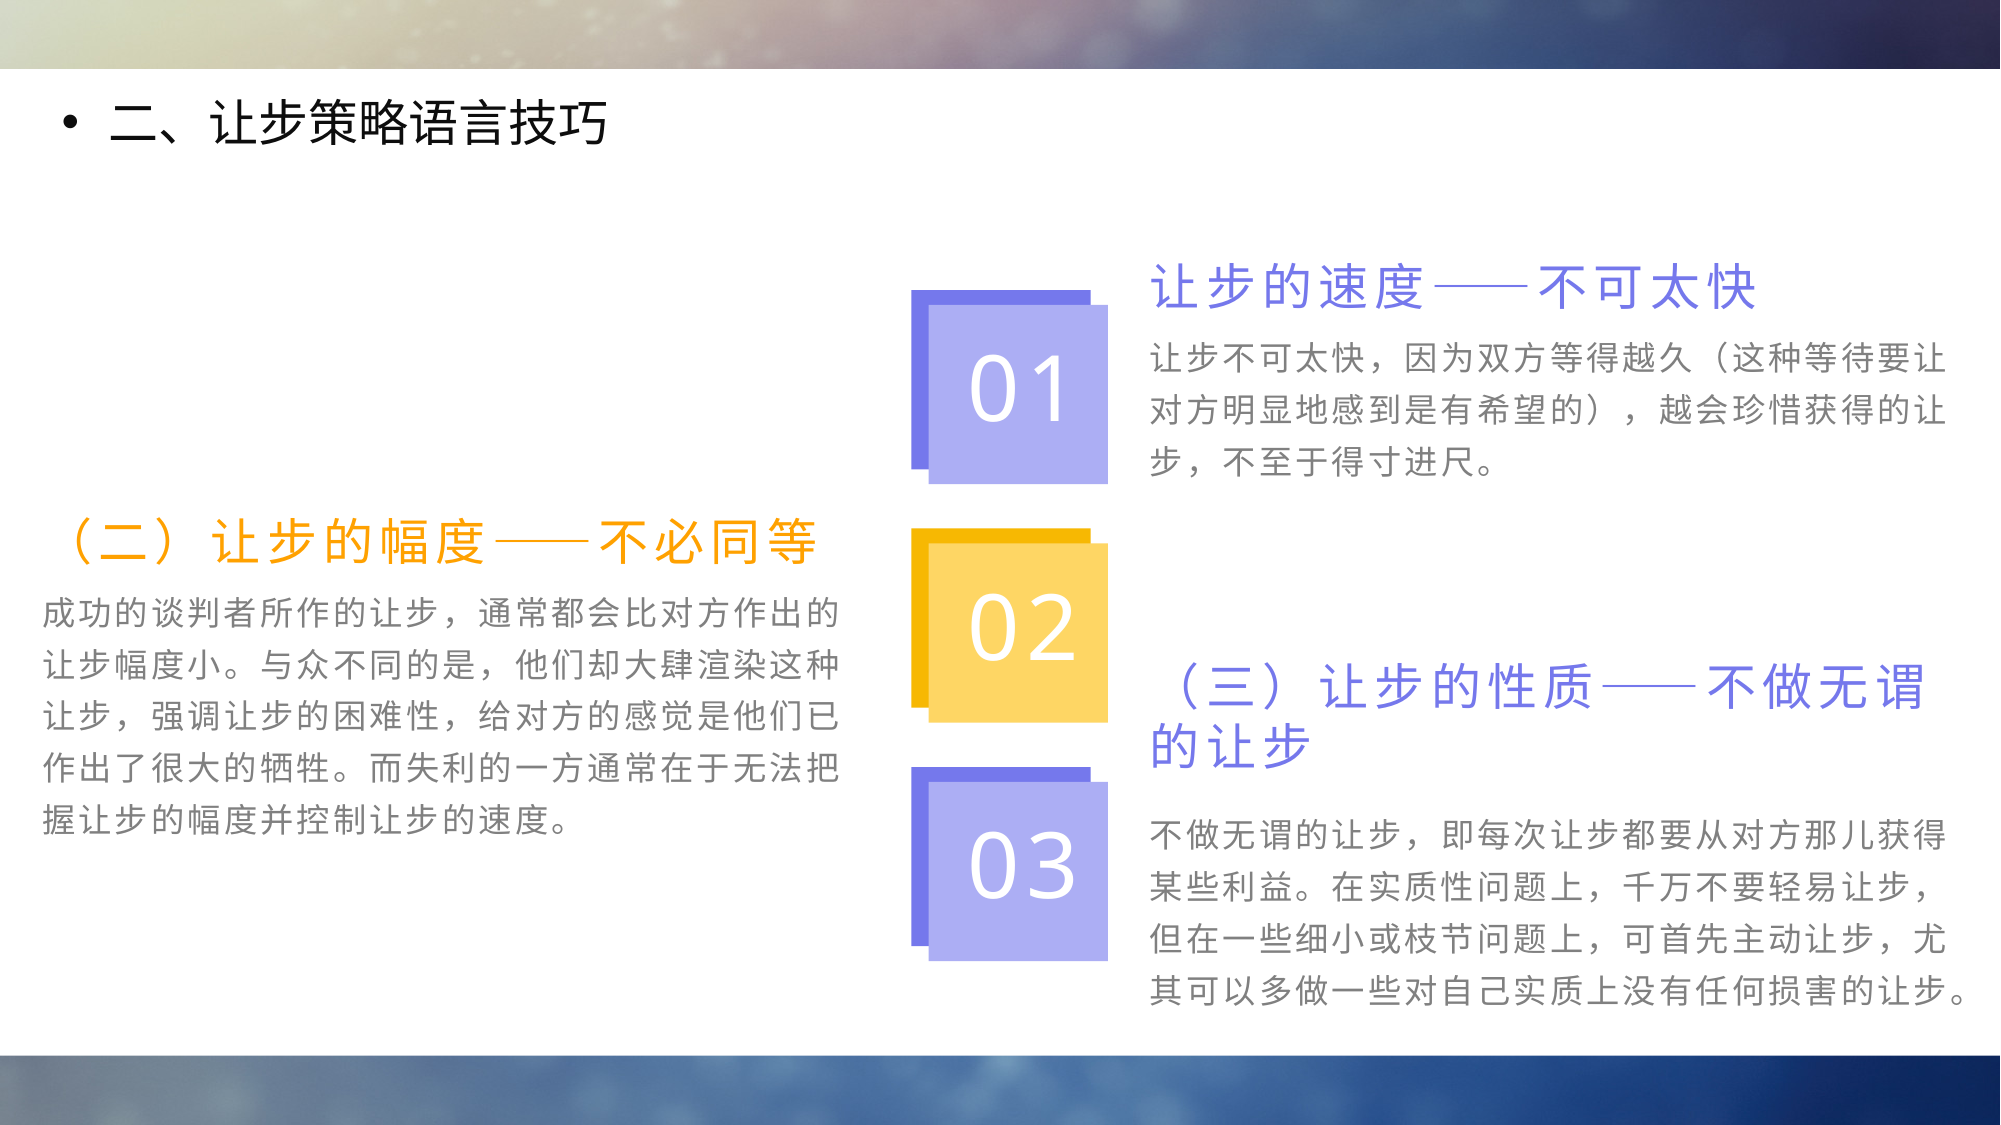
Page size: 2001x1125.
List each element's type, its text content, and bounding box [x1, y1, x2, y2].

text_box （三）让步的性质——不做无谓的让步 [1135, 648, 1952, 795]
text_box [910, 289, 1092, 470]
text_box 01 [911, 322, 1135, 470]
text_box [910, 527, 1092, 709]
text_box 02 [911, 561, 1136, 708]
text_box 二、让步策略语言技巧 [46, 84, 796, 160]
text_box （二）让步的幅度——不必同等 [27, 502, 881, 573]
text_box 让步不可太快，因为双方等得越久（这种等待要让对方明显地感到是有希望的），越会珍惜获得的让步，不至于得寸进尺。 [1135, 317, 1973, 512]
picture [0, 1056, 2000, 1125]
text_box [927, 542, 1109, 561]
text_box [928, 470, 1109, 485]
picture [0, 0, 2000, 69]
text_box 让步的速度——不可太快 [1135, 248, 1858, 318]
text_box 不做无谓的让步，即每次让步都要从对方那儿获得某些利益。在实质性问题上，千万不要轻易让步，但在一些细小或枝节问题上，可首先主动让步，尤其可以多做一些对自己实质上没有任何损害的让步。 [1135, 795, 1973, 1049]
text_box [927, 708, 1109, 724]
text_box 成功的谈判者所作的让步，通常都会比对方作出的让步幅度小。与众不同的是，他们却大肆渲染这种让步，强调让步的困难性，给对方的感觉是他们已作出了很大的牺牲。而失利的一方通常在于无法把握让步的幅度并控制让步的速度。 [27, 572, 882, 962]
text_box [928, 947, 1109, 962]
text_box [928, 304, 1109, 322]
text_box [928, 781, 1109, 799]
text_box 03 [911, 799, 1135, 947]
text_box [910, 766, 1092, 947]
